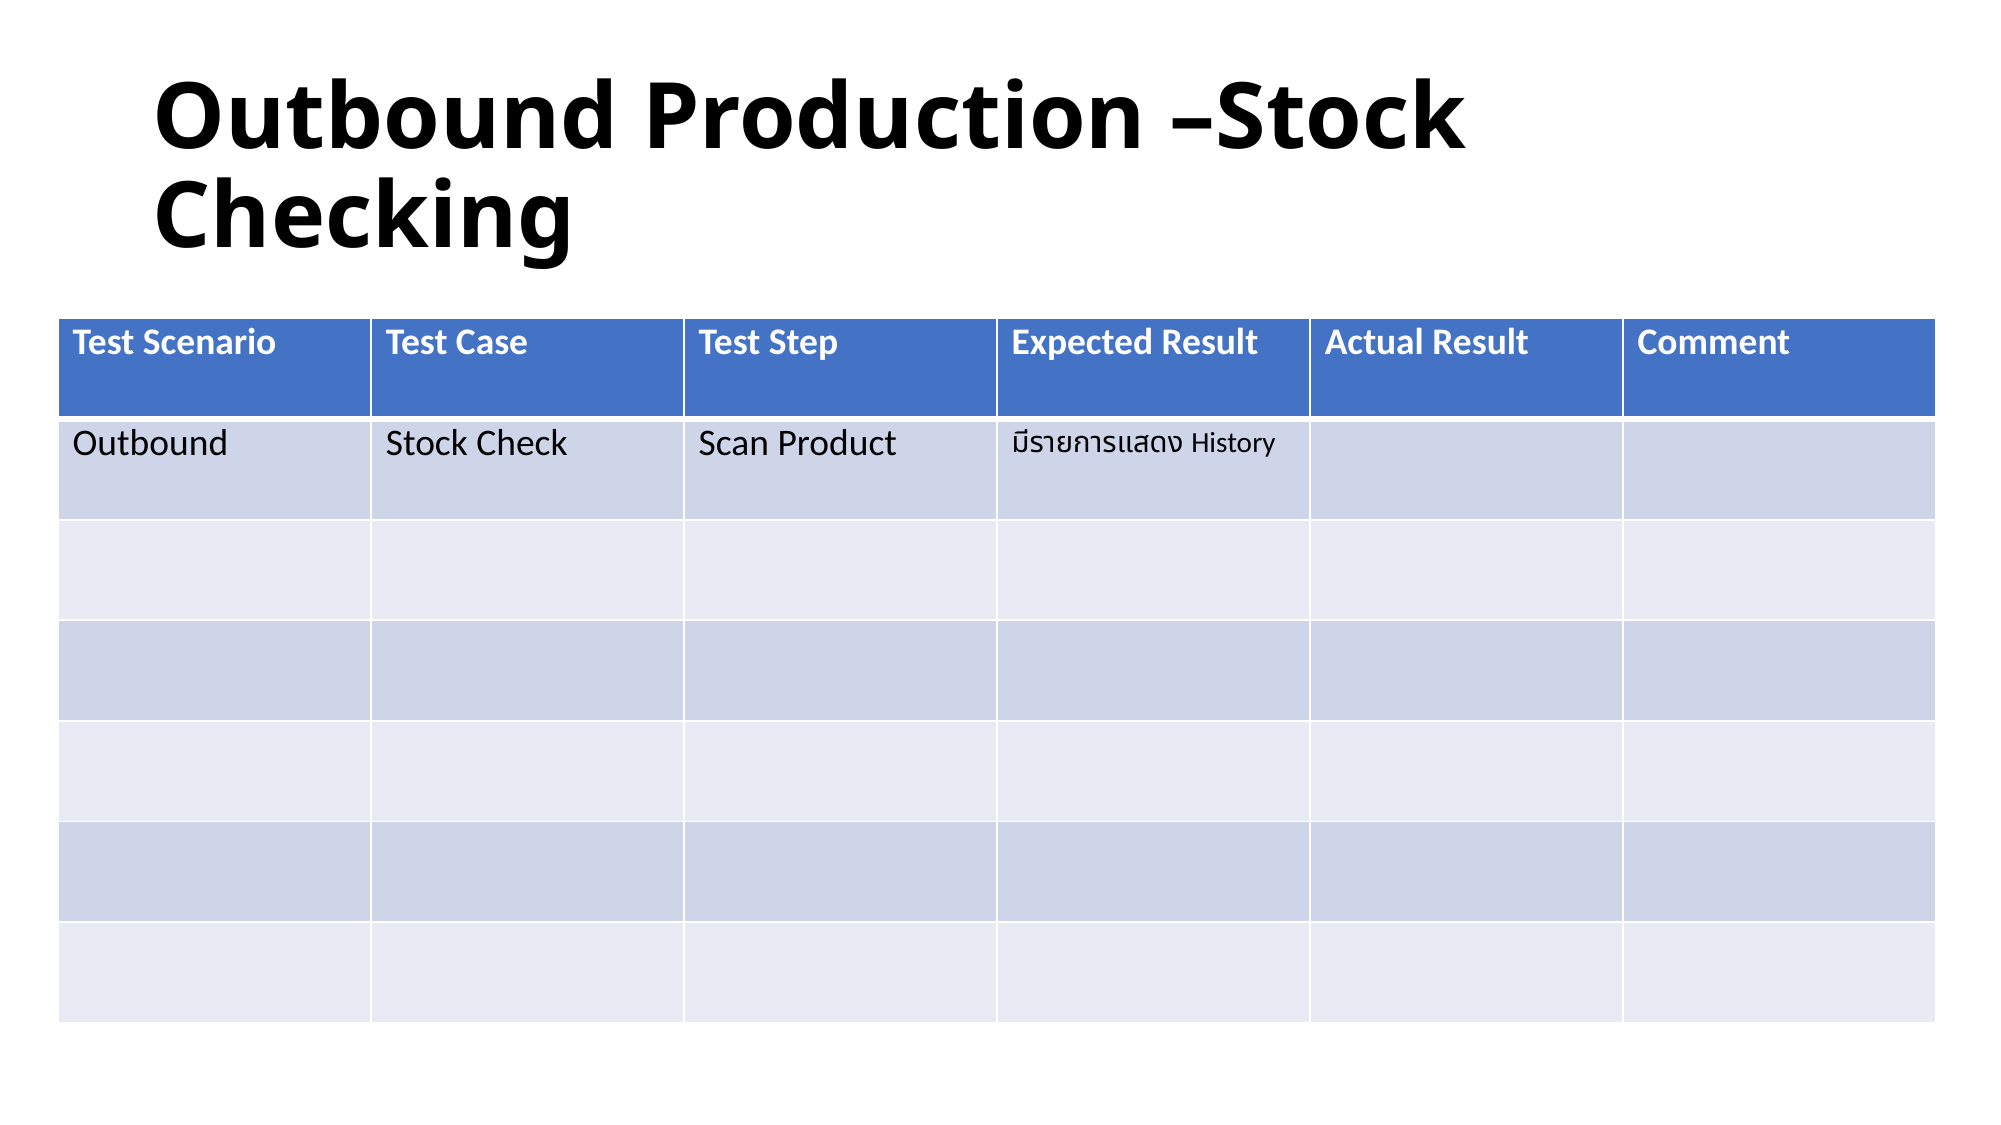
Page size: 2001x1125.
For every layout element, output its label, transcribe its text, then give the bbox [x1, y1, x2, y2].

table_cell [59, 722, 370, 821]
table_cell [998, 621, 1309, 720]
table_cell [685, 923, 996, 1022]
table_cell [1624, 422, 1935, 519]
table_cell [59, 521, 370, 619]
table_header Test Step [685, 319, 996, 416]
table_cell [685, 621, 996, 720]
table_cell [685, 722, 996, 821]
table_cell [998, 722, 1309, 821]
table_cell [998, 521, 1309, 619]
table_header Test Scenario [59, 319, 370, 416]
table_cell Outbound [59, 422, 370, 519]
table_cell [1311, 521, 1622, 619]
table_cell มีรายการแสดง History [998, 422, 1309, 519]
table_cell Stock Check [372, 422, 683, 519]
table_cell [59, 923, 370, 1022]
table_cell [59, 822, 370, 921]
table_cell Scan Product [685, 422, 996, 519]
table_cell [998, 822, 1309, 921]
table_cell [372, 621, 683, 720]
table_cell [59, 621, 370, 720]
table_cell [685, 822, 996, 921]
table_header Comment [1624, 319, 1935, 416]
table_cell [998, 923, 1309, 1022]
table_header Expected Result [998, 319, 1309, 416]
table_cell [685, 521, 996, 619]
table_cell [1311, 621, 1622, 720]
table_header Test Case [372, 319, 683, 416]
table_cell [1311, 822, 1622, 921]
table_cell [372, 722, 683, 821]
table_header Actual Result [1311, 319, 1622, 416]
table_cell [372, 521, 683, 619]
table_cell [1624, 822, 1935, 921]
table_cell [1624, 621, 1935, 720]
table_cell [372, 822, 683, 921]
table_cell [1311, 923, 1622, 1022]
table_cell [1624, 521, 1935, 619]
title Outbound Production –Stock Checking [137, 59, 1863, 278]
table_cell [372, 923, 683, 1022]
table_cell [1624, 722, 1935, 821]
table_cell [1311, 422, 1622, 519]
table_cell [1311, 722, 1622, 821]
table_cell [1624, 923, 1935, 1022]
